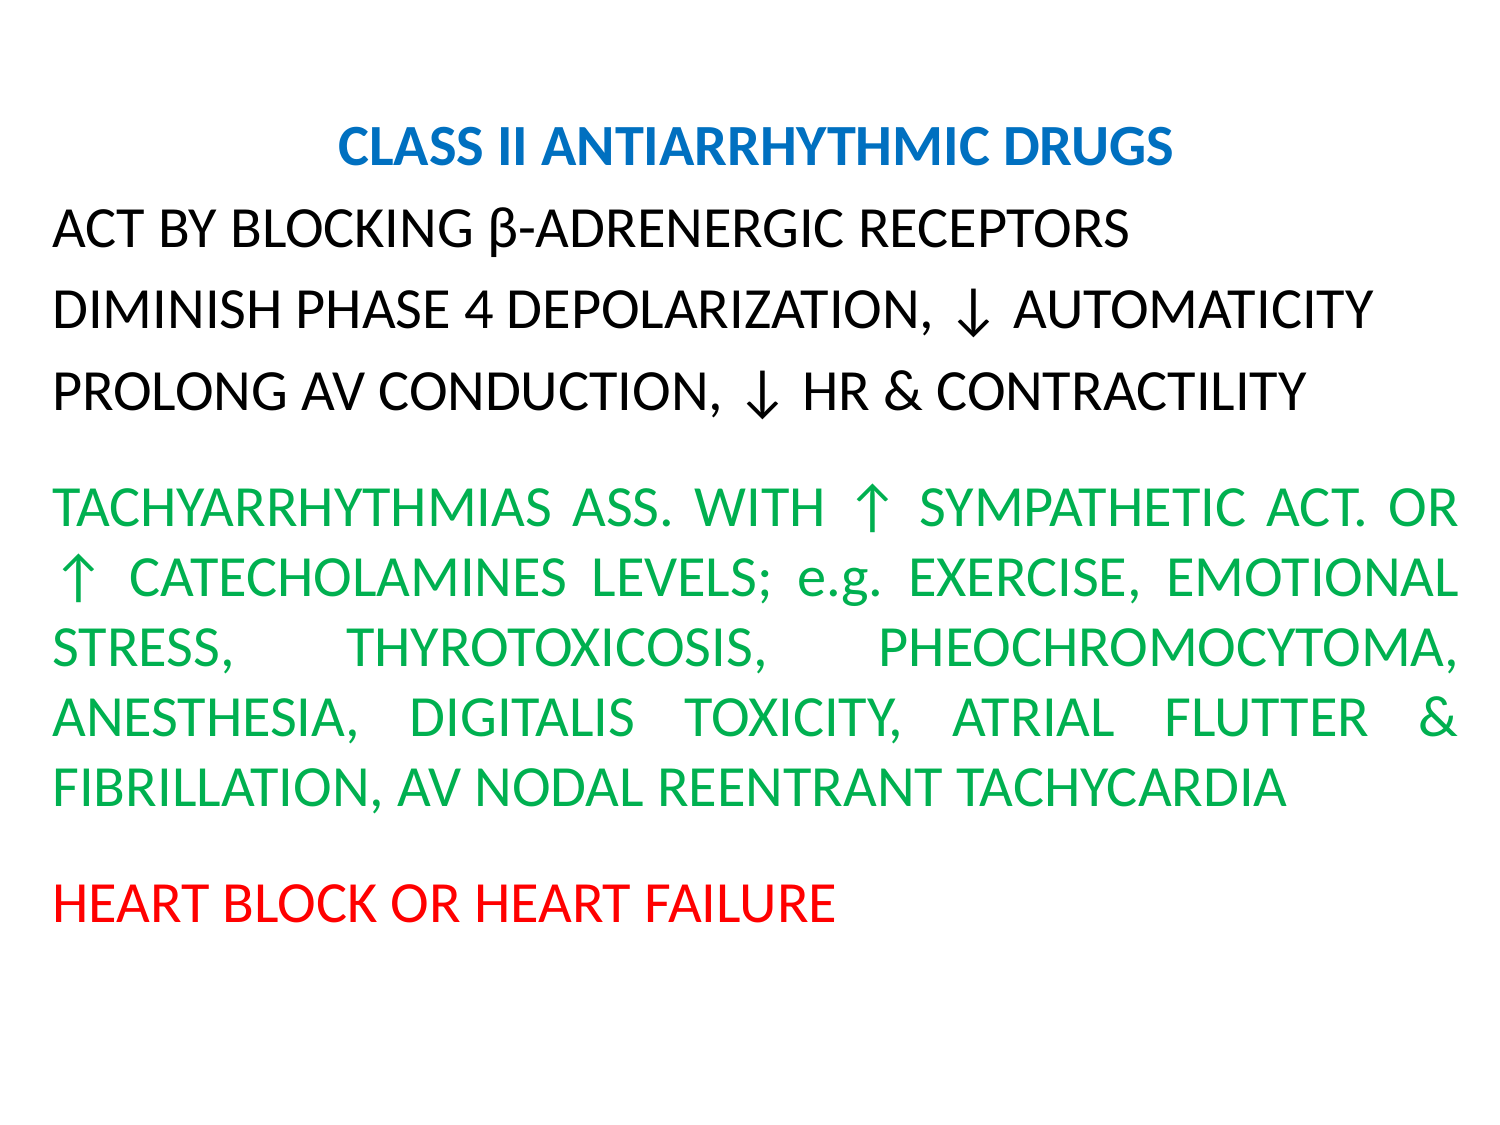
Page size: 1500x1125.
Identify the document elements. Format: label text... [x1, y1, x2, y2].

list CLASS II ANTIARRHYTHMIC DRUGS ACT BY BLOCKING β-ADRENERGIC RECEPTORS DIMINISH PHASE 4 DEPOLARIZATION, ↓ AUTOMATICITY PROLONG AV CONDUCTION, ↓ HR & CONTRACTILITY TACHYARRHYTHMIAS ASS. WITH ↑ SYMPATHETIC ACT. OR ↑ CATECHOLAMINES LEVELS; e.g. EXERCISE, EMOTIONAL STRESS, THYROTOXICOSIS, PHEOCHROMOCYTOMA, ANESTHESIA, DIGITALIS TOXICITY, ATRIAL FLUTTER & FIBRILLATION, AV NODAL REENTRANT TACHYCARDIA HEART BLOCK OR HEART FAILURE [37, 99, 1475, 1000]
